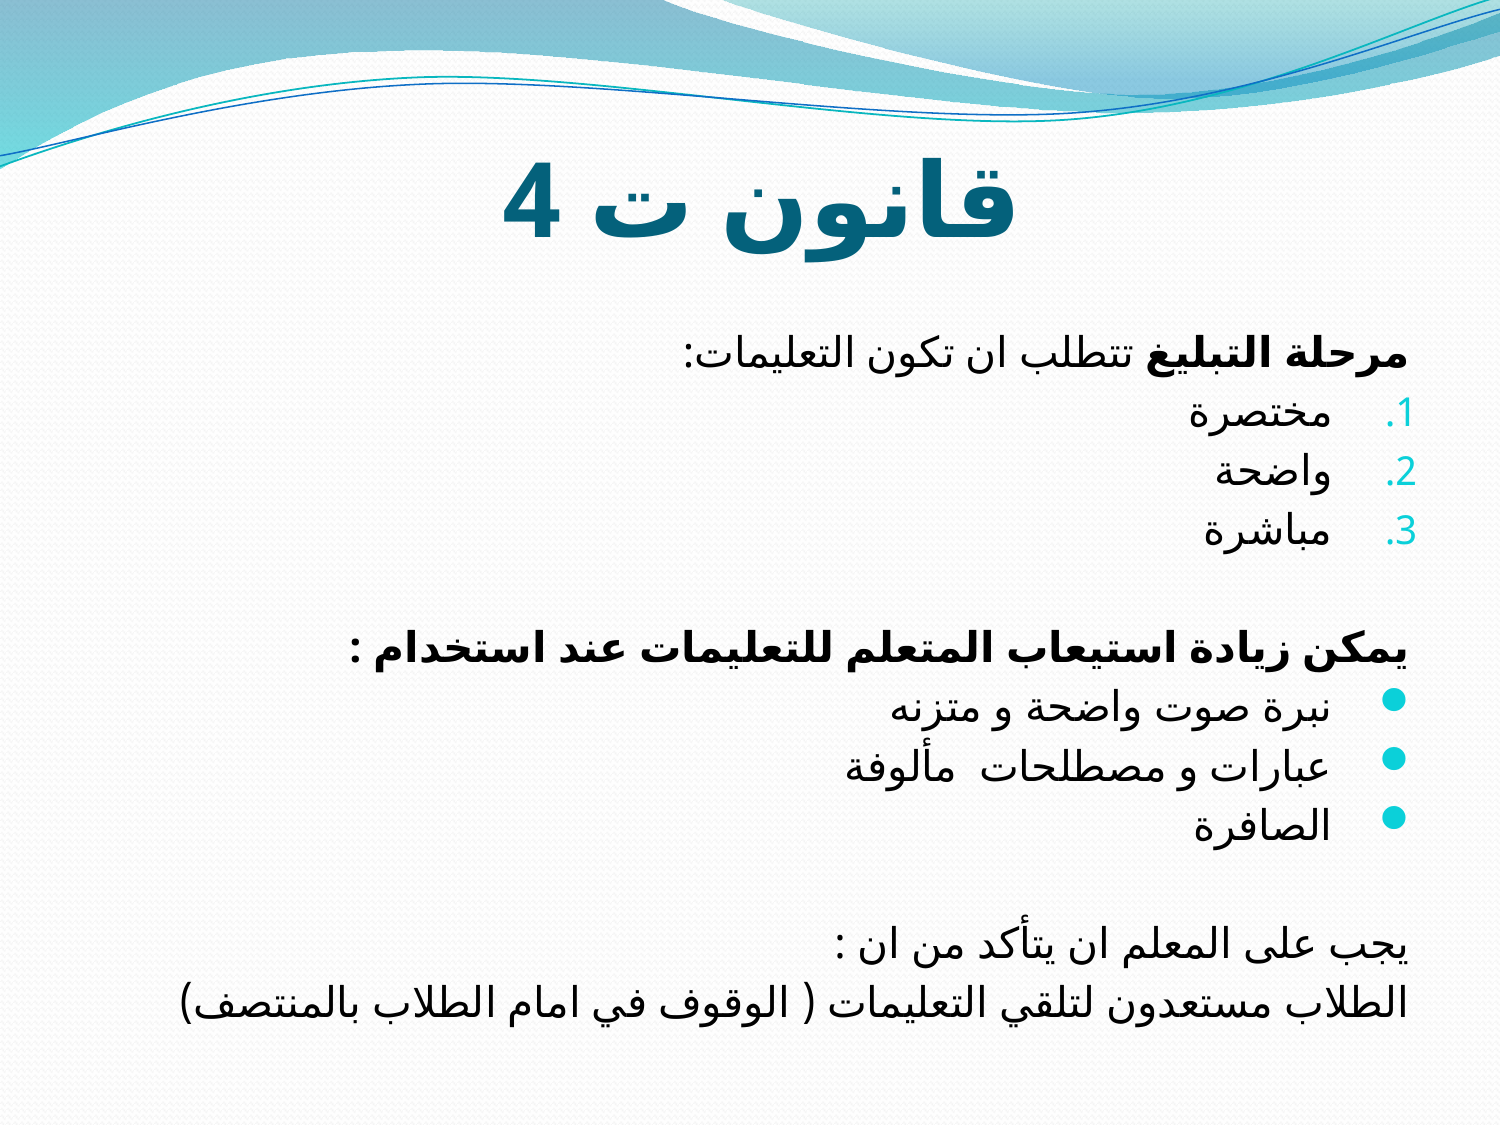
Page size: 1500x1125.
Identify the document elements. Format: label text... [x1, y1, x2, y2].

list مرحلة التبليغ تتطلب ان تكون التعليمات: مختصرة واضحة مباشرة يمكن زيادة استيعاب المتعلم للتعليمات عند استخدام : نبرة صوت واضحة و متزنه عبارات و مصطلحات مألوفة الصافرة يجب على المعلم ان يتأكد من ان : الطلاب مستعدون لتلقي التعليمات ( الوقوف في امام الطلاب بالمنتصف) [75, 317, 1425, 1038]
title قانون ت 4 [75, 115, 1425, 258]
